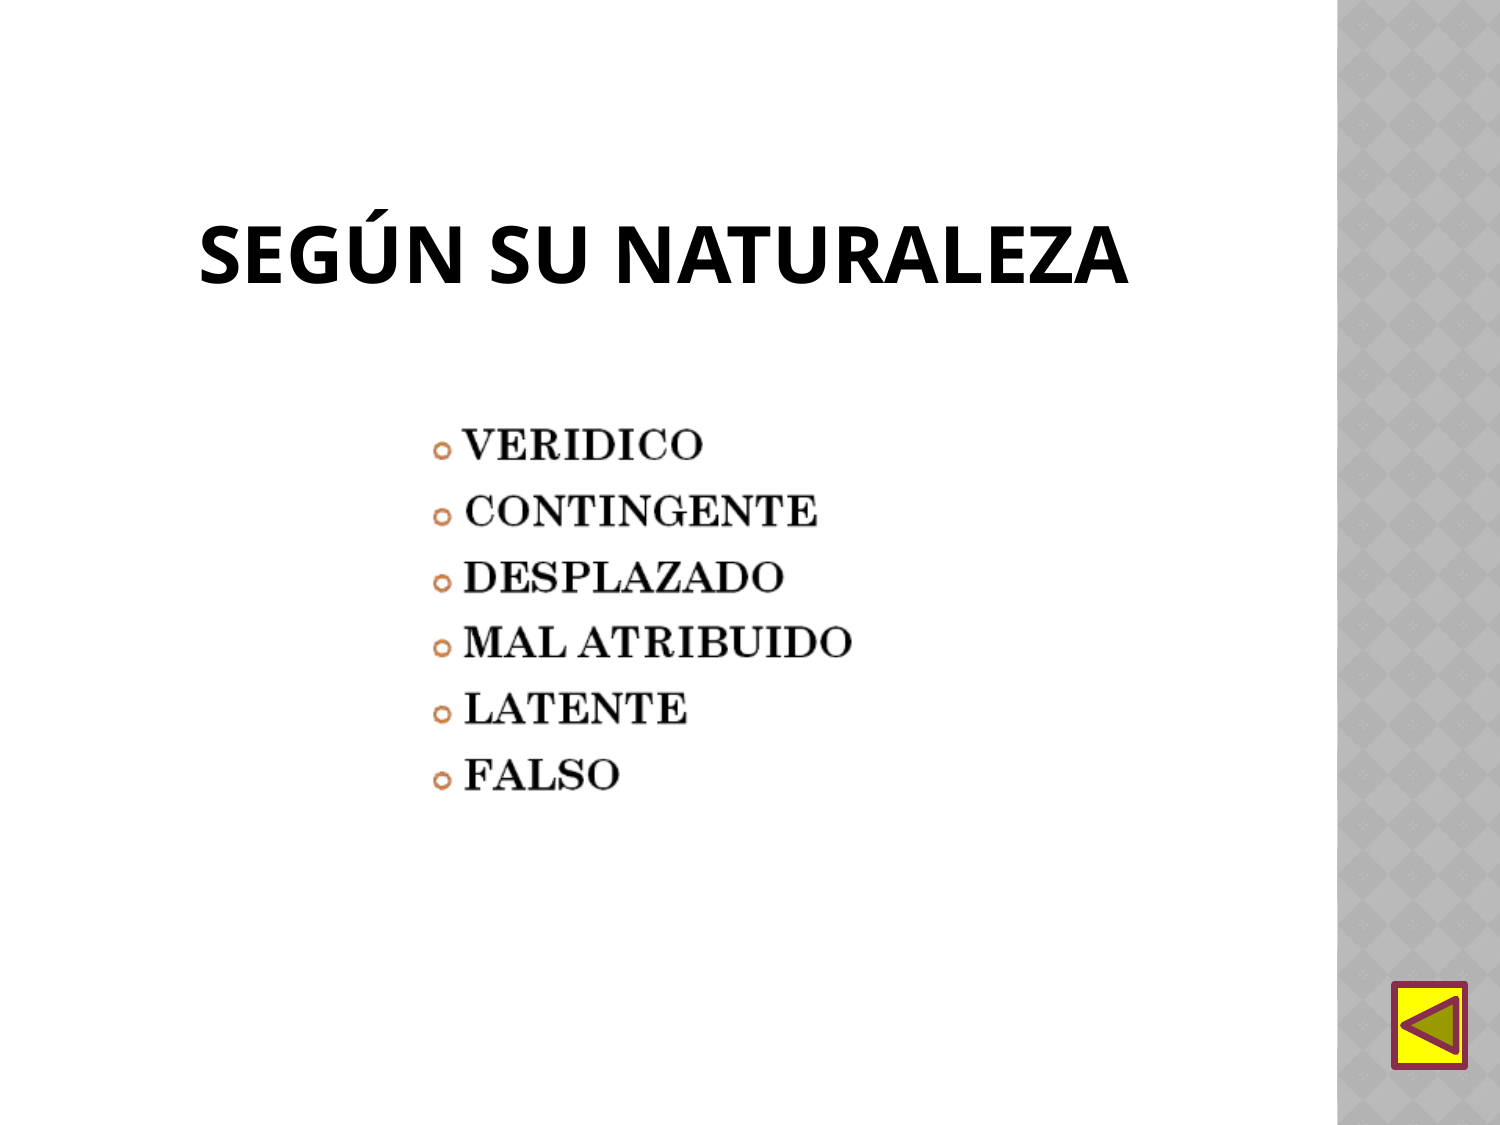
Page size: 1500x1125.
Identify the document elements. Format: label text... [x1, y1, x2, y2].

text_box [1391, 981, 1468, 1070]
picture [421, 409, 870, 811]
title SEGÚN SU NATURALEZA [70, 187, 1258, 299]
